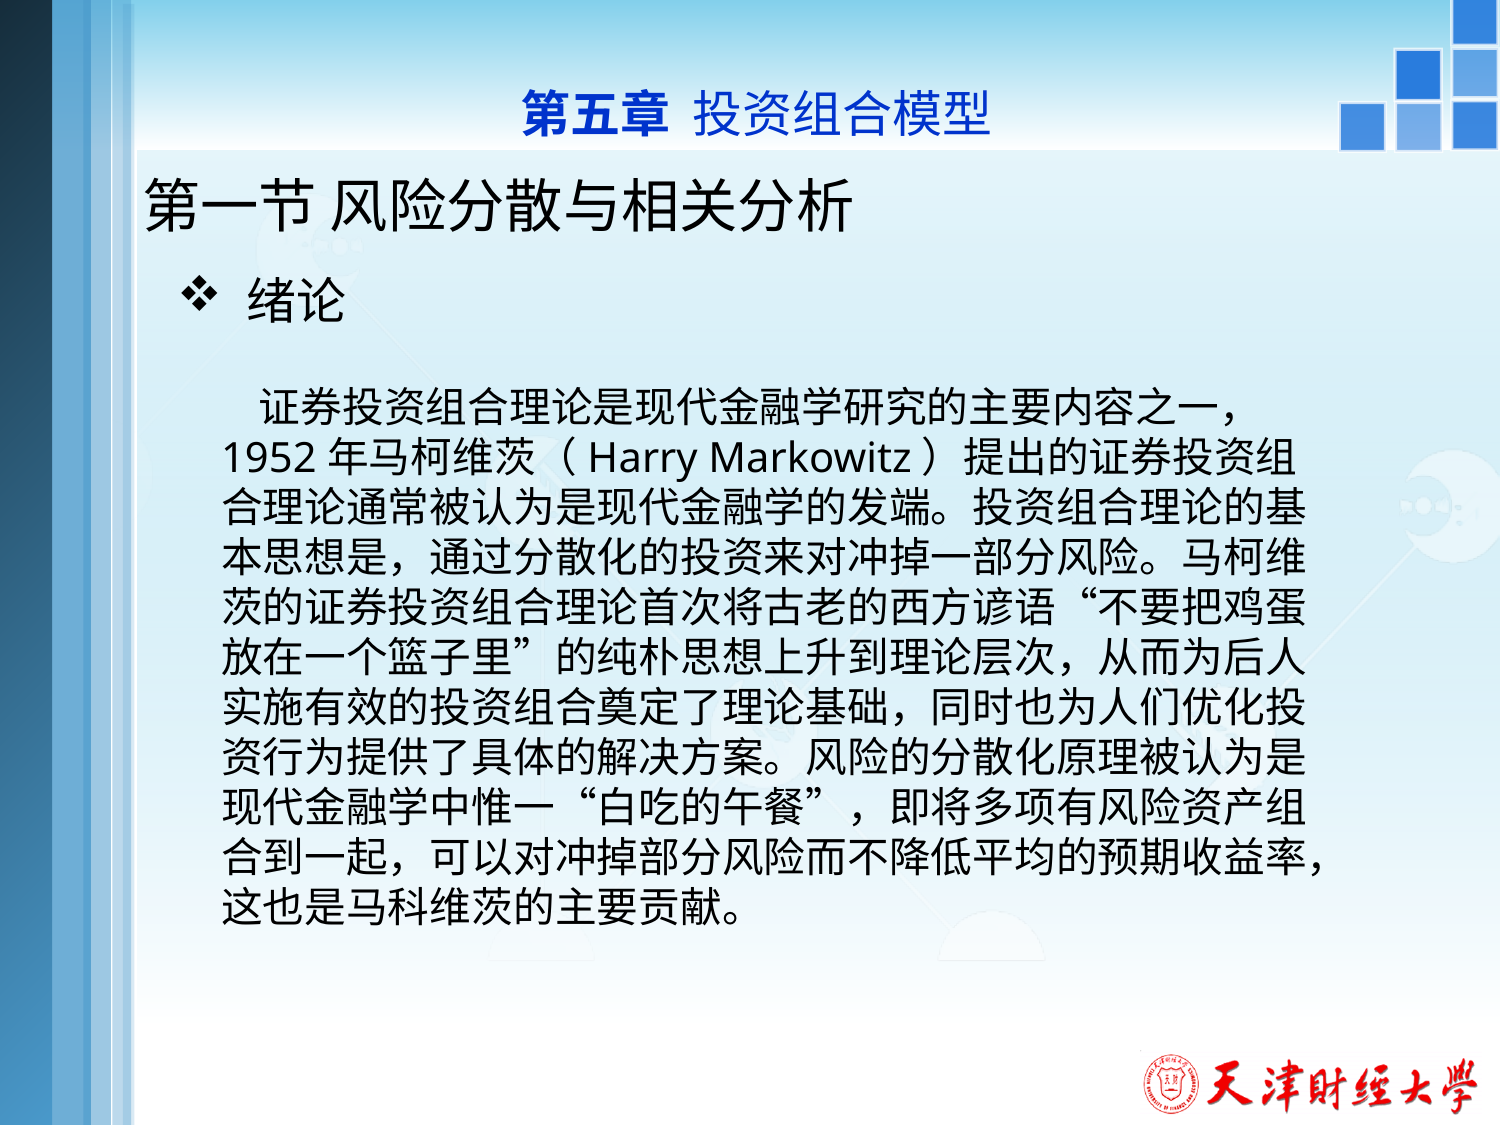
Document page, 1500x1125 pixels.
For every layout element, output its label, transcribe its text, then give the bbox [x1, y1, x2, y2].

text_box 证券投资组合理论是现代金融学研究的主要内容之一， 1952年马柯维茨（Harry Markowitz）提出的证券投资组合理论通常被认为是现代金融学的发端。投资组合理论的基本思想是，通过分散化的投资来对冲掉一部分风险。马柯维茨的证券投资组合理论首次将古老的西方谚语“不要把鸡蛋放在一个篮子里”的纯朴思想上升到理论层次，从而为后人实施有效的投资组合奠定了理论基础，同时也为人们优化投资行为提供了具体的解决方案。风险的分散化原理被认为是现代金融学中惟一“白吃的午餐”，即将多项有风险资产组合到一起，可以对冲掉部分风险而不降低平均的预期收益率，这也是马科维茨的主要贡献。 [206, 373, 1329, 939]
picture [1131, 1049, 1500, 1119]
picture [132, 150, 1500, 965]
text_box 绪论 [162, 262, 788, 338]
text_box 第五章 投资组合模型 [131, 74, 1382, 150]
title 第一节 风险分散与相关分析 [127, 154, 1115, 255]
text_box [122, 150, 132, 965]
